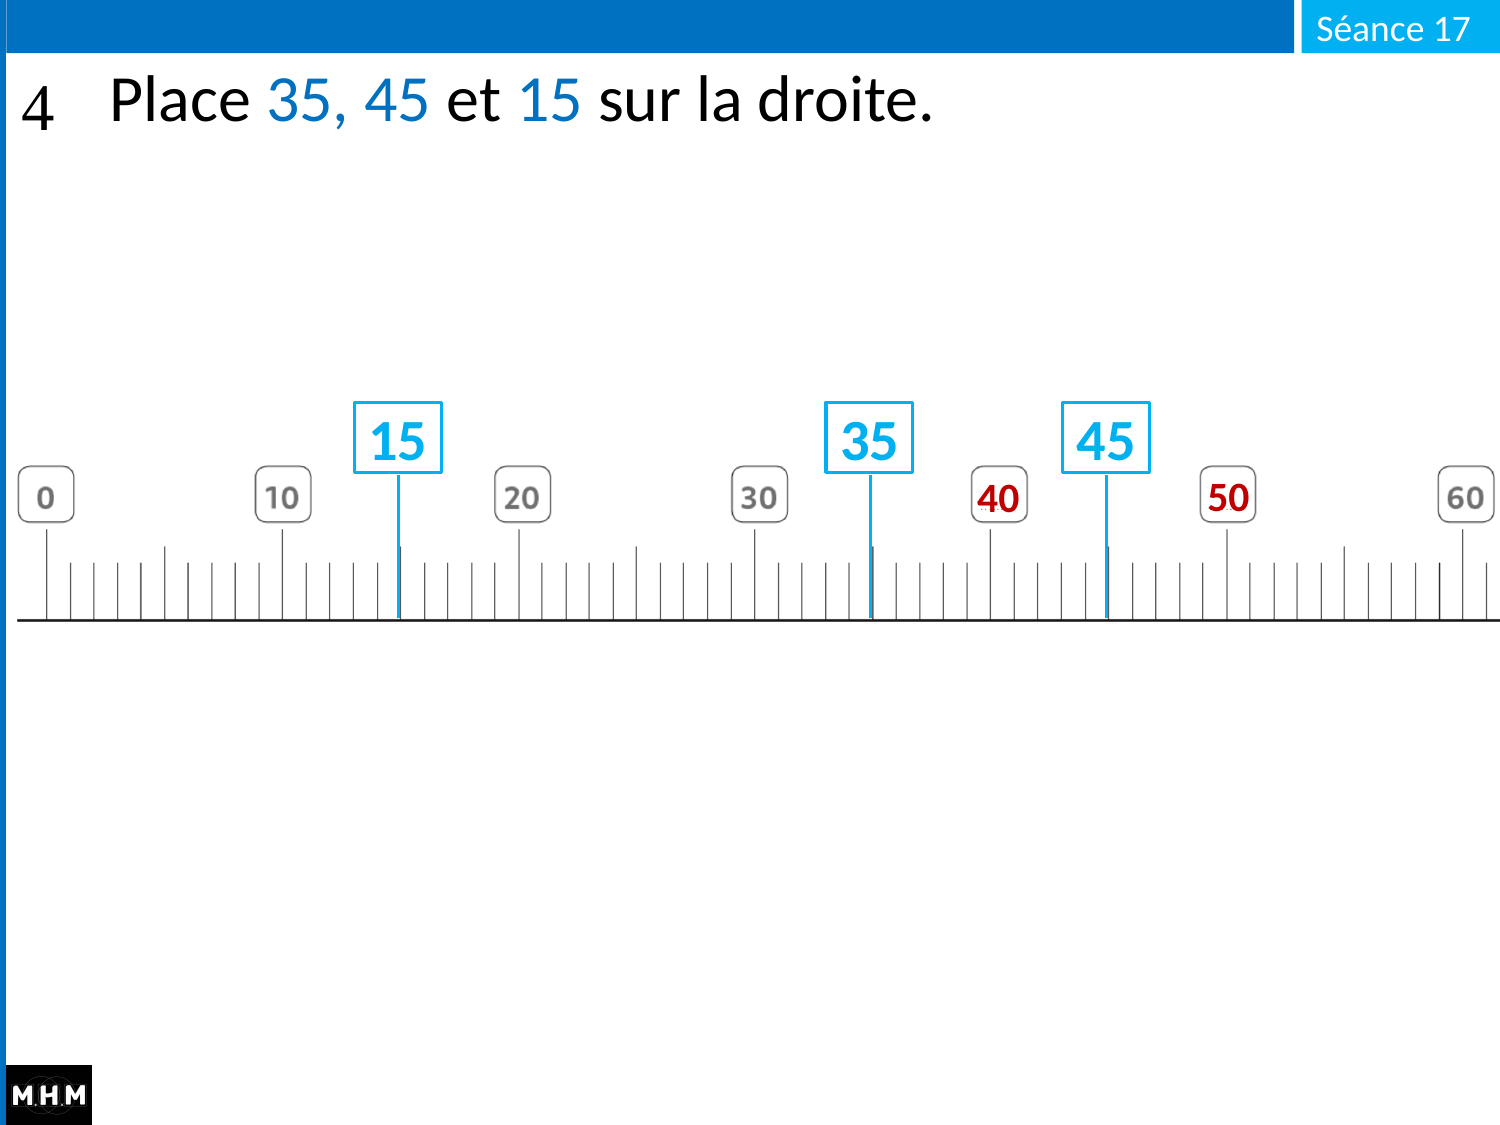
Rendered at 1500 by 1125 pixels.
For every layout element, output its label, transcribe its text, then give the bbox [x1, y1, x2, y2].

text_box 40 [962, 463, 1042, 528]
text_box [825, 402, 913, 619]
title Place 35, 45 et 15 sur la droite. [94, 57, 668, 144]
text_box 50 [1192, 462, 1272, 527]
title Place 35, 45 et 15 sur la droite. [870, 57, 1389, 144]
picture [11, 0, 1500, 1125]
picture [6, 1065, 92, 1125]
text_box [1062, 402, 1150, 619]
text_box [354, 402, 442, 619]
